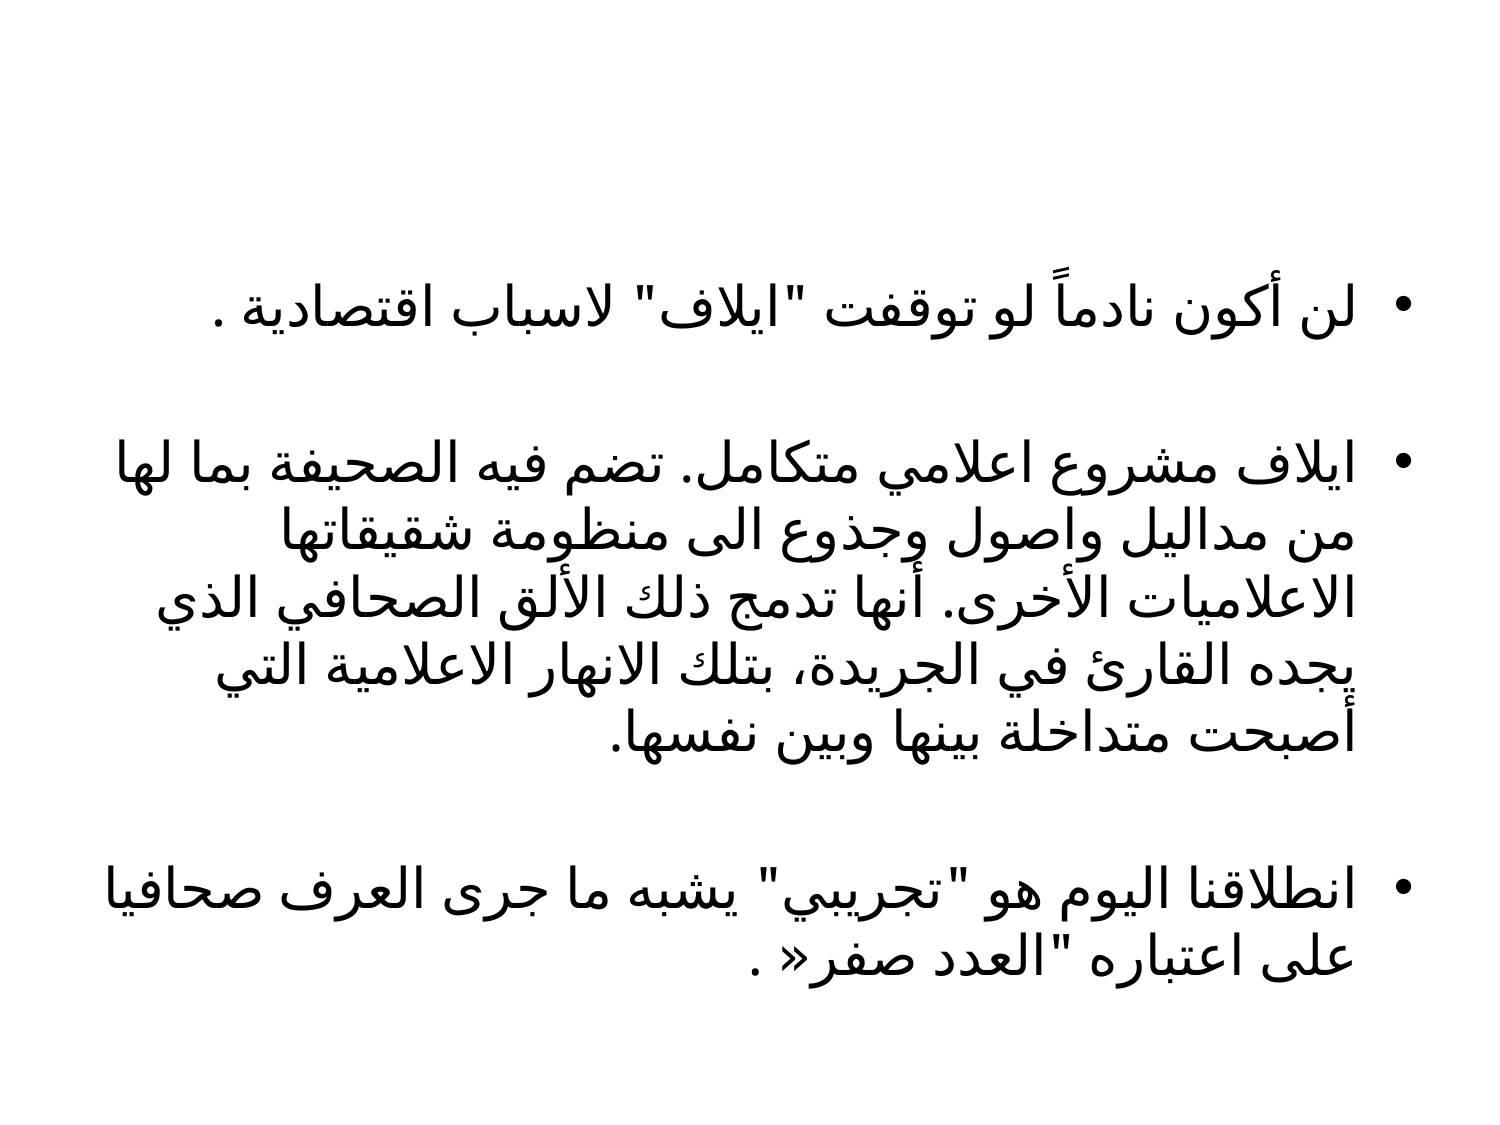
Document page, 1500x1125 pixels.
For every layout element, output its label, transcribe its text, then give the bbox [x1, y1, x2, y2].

list لن أكون نادماً لو توقفت "ايلاف" لاسباب اقتصادية . ايلاف مشروع اعلامي متكامل. تضم فيه الصحيفة بما لها من مداليل واصول وجذوع الى منظومة شقيقاتها الاعلاميات الأخرى. أنها تدمج ذلك الألق الصحافي الذي يجده القارئ في الجريدة، بتلك الانهار الاعلامية التي أصبحت متداخلة بينها وبين نفسها. انطلاقنا اليوم هو "تجريبي" يشبه ما جرى العرف صحافيا على اعتباره "العدد صفر« . [75, 262, 1425, 1005]
